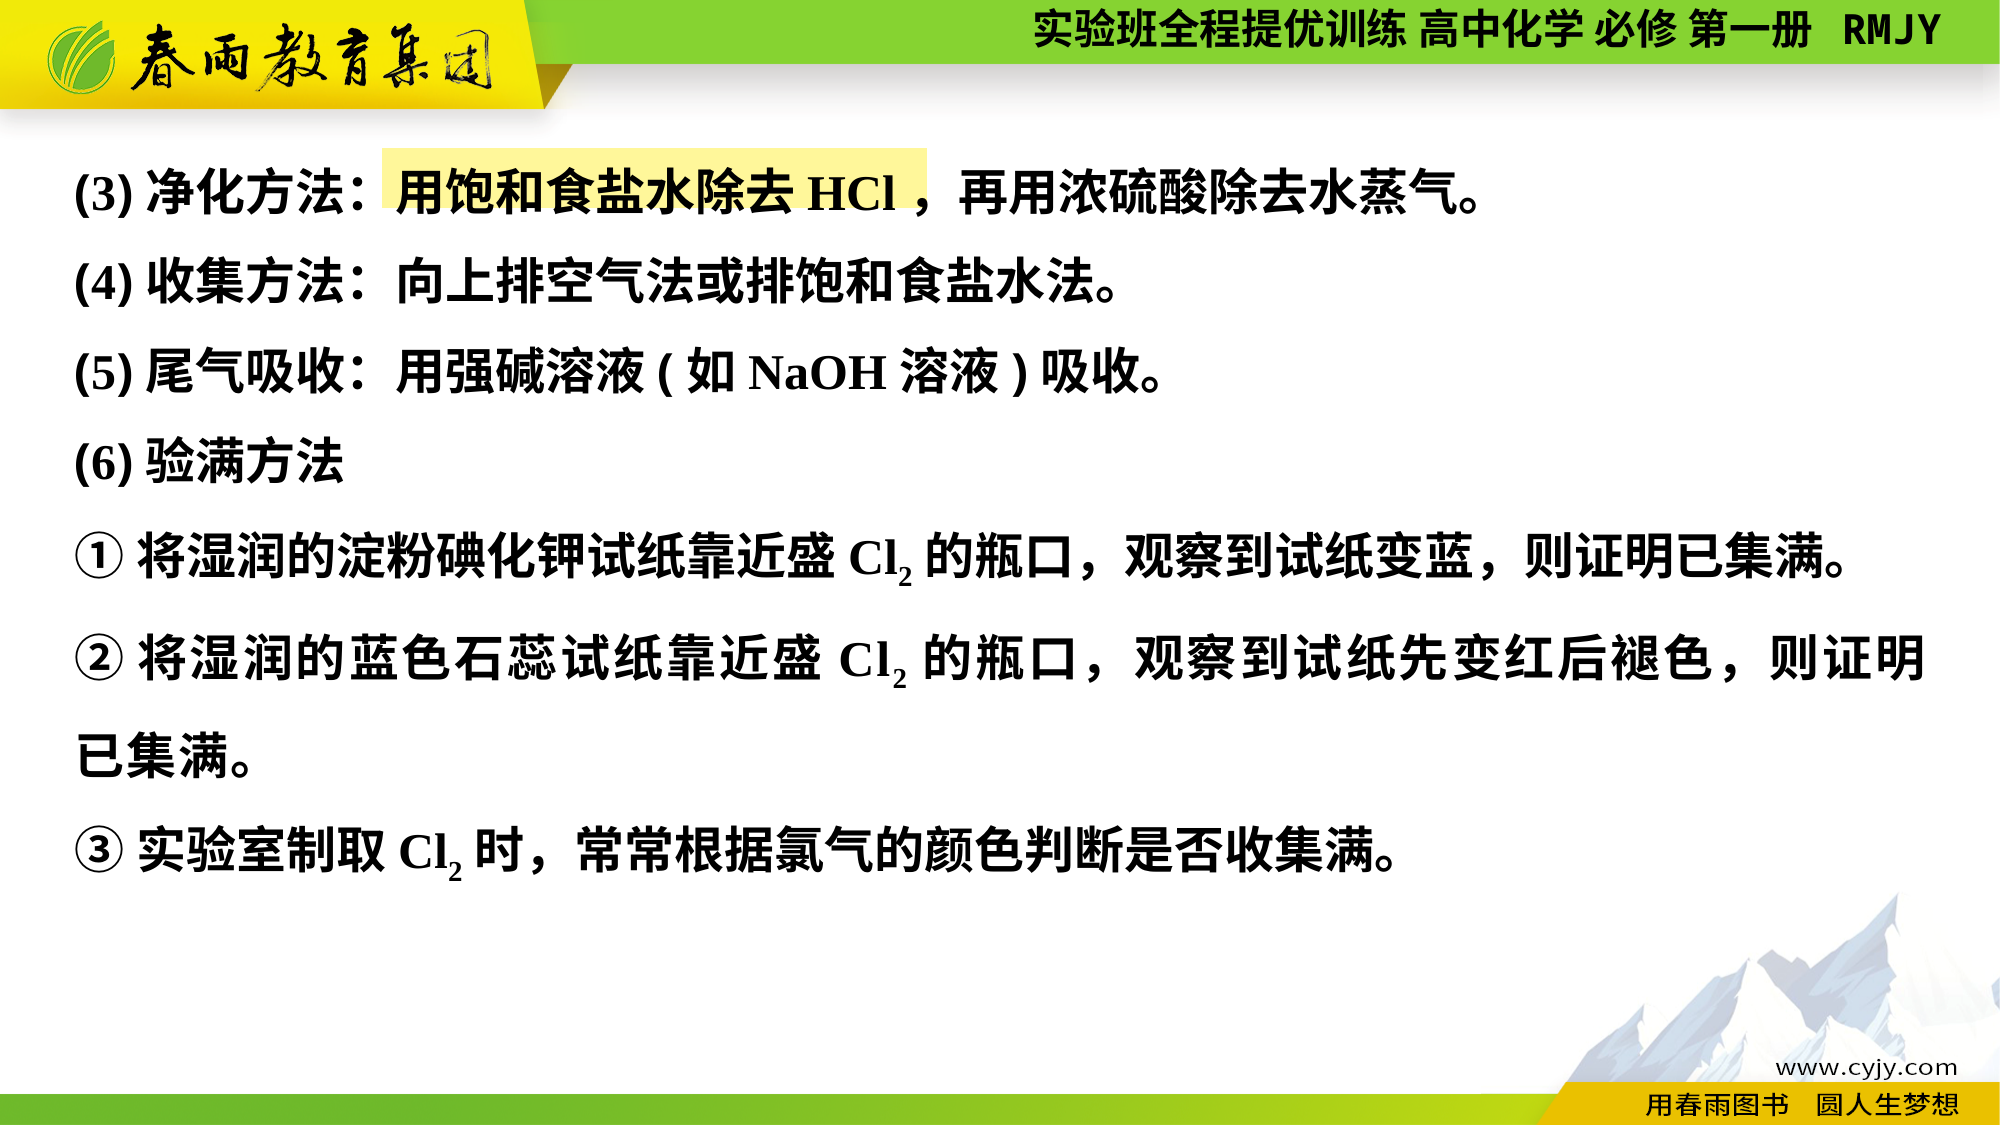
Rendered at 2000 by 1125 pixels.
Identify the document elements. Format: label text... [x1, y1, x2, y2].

picture [0, 0, 2000, 1125]
list (3)净化方法：用饱和食盐水除去HCl，再用浓硫酸除去水蒸气。 (4)收集方法：向上排空气法或排饱和食盐水法。 (5)尾气吸收：用强碱溶液(如NaOH溶液)吸收。 (6)验满方法 ①将湿润的淀粉碘化钾试纸靠近盛Cl2的瓶口，观察到试纸变蓝，则证明已集满。 ②将湿润的蓝色石蕊试纸靠近盛Cl2的瓶口，观察到试纸先变红后褪色，则证明已集满。 ③实验室制取Cl2时，常常根据氯气的颜色判断是否收集满。 [59, 122, 1944, 905]
